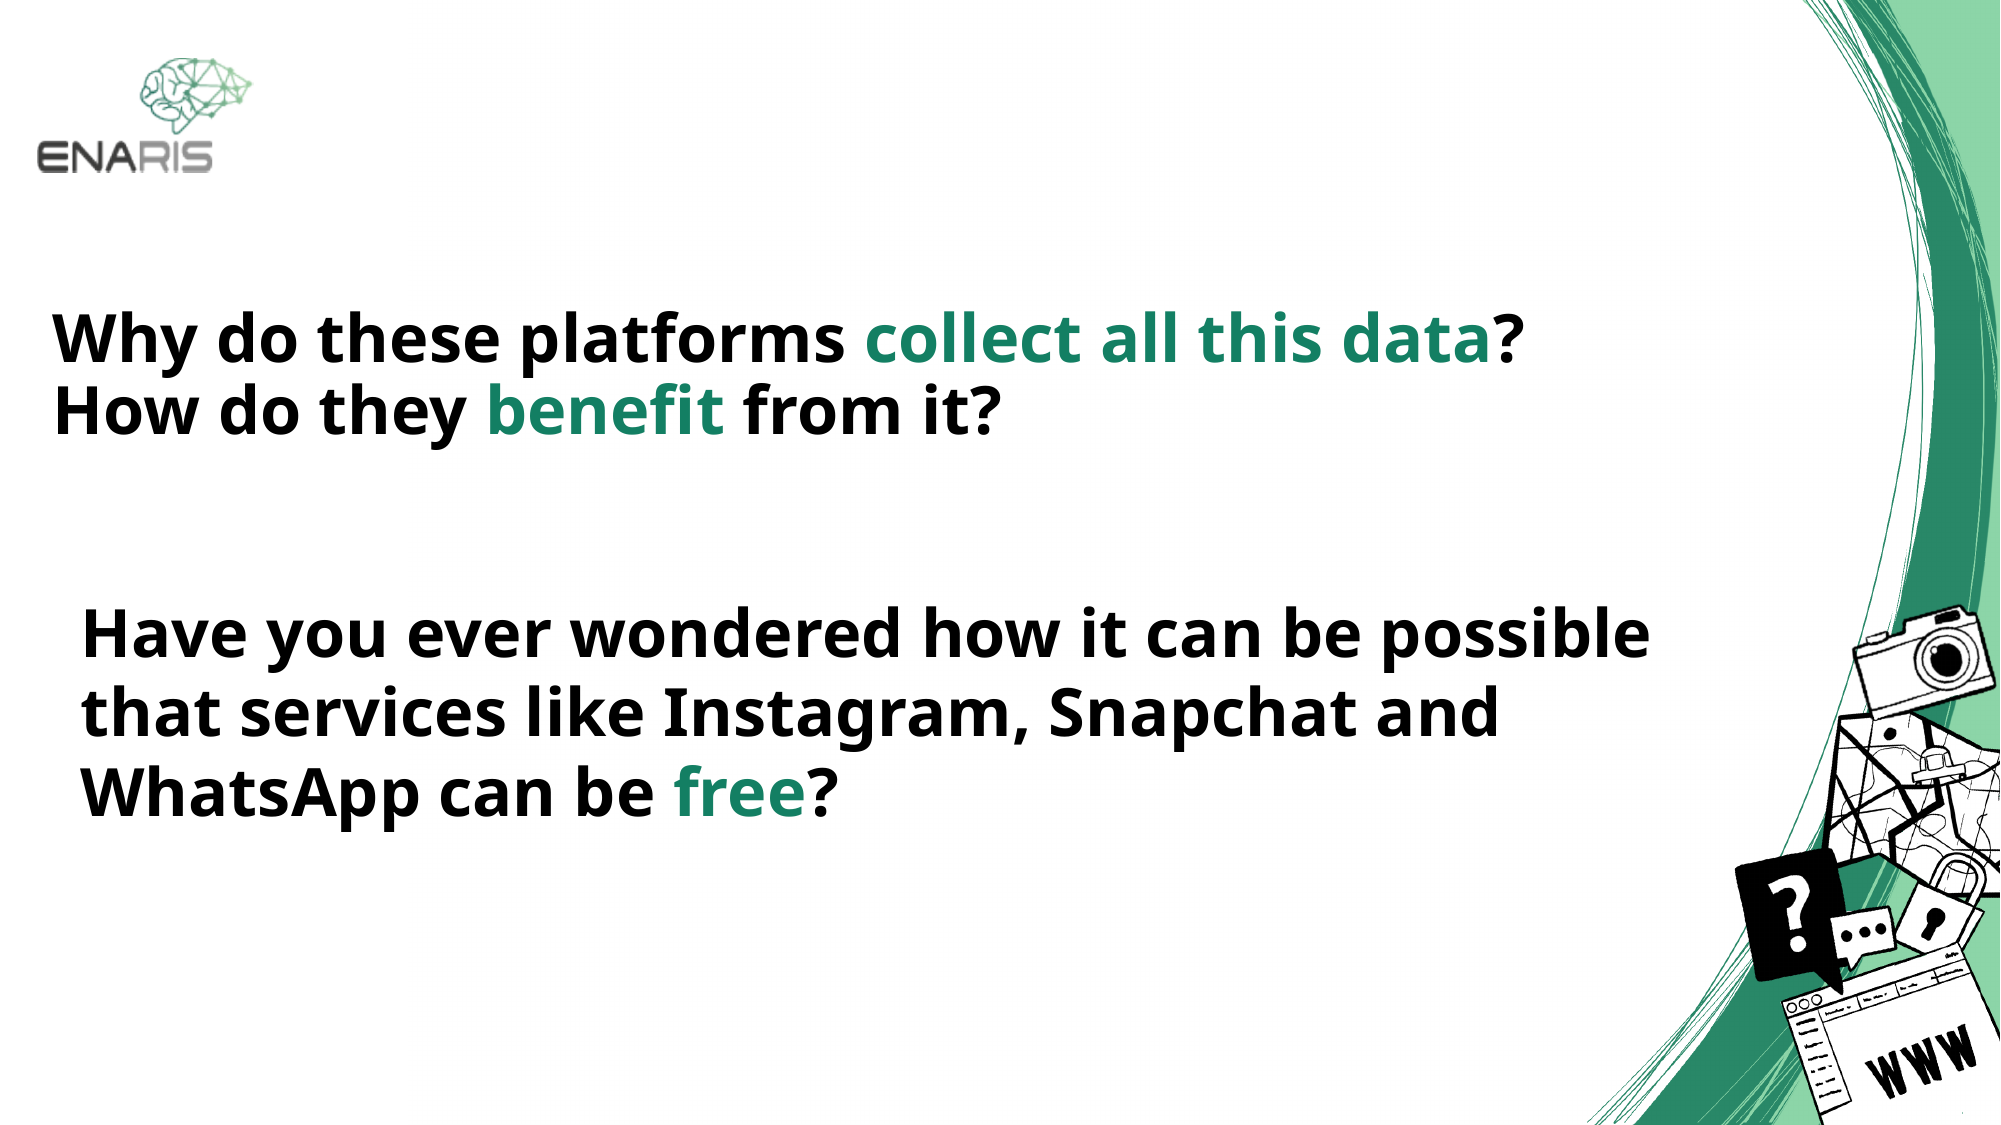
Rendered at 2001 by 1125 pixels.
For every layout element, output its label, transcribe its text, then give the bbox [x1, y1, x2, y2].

picture [408, 0, 2000, 1125]
title Why do these platforms collect all this data? How do they benefit from it? [37, 209, 1647, 544]
text_box Have you ever wondered how it can be possible that services like Instagram, Snapchat and WhatsApp can be free? [65, 582, 1675, 838]
picture [37, 58, 254, 173]
